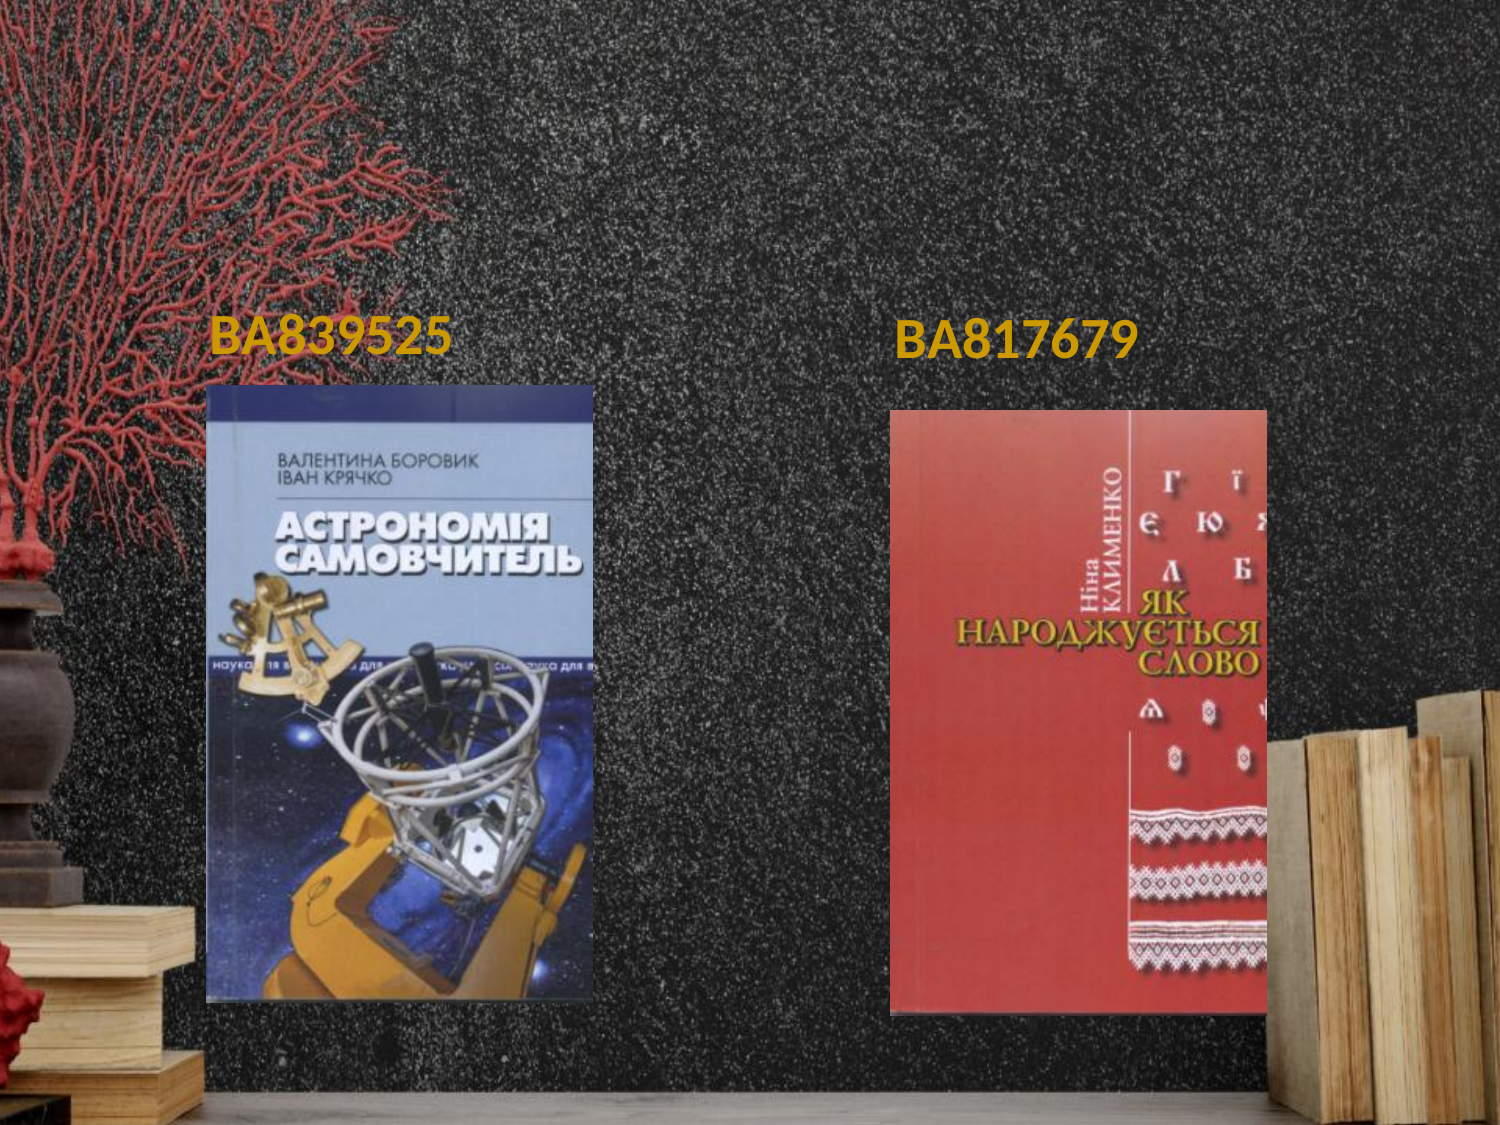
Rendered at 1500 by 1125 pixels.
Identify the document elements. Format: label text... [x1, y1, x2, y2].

list ВА817679 [879, 255, 1402, 379]
picture [0, 0, 1500, 1125]
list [890, 410, 1267, 1016]
list ВА839525 [194, 251, 738, 375]
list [206, 385, 594, 1003]
